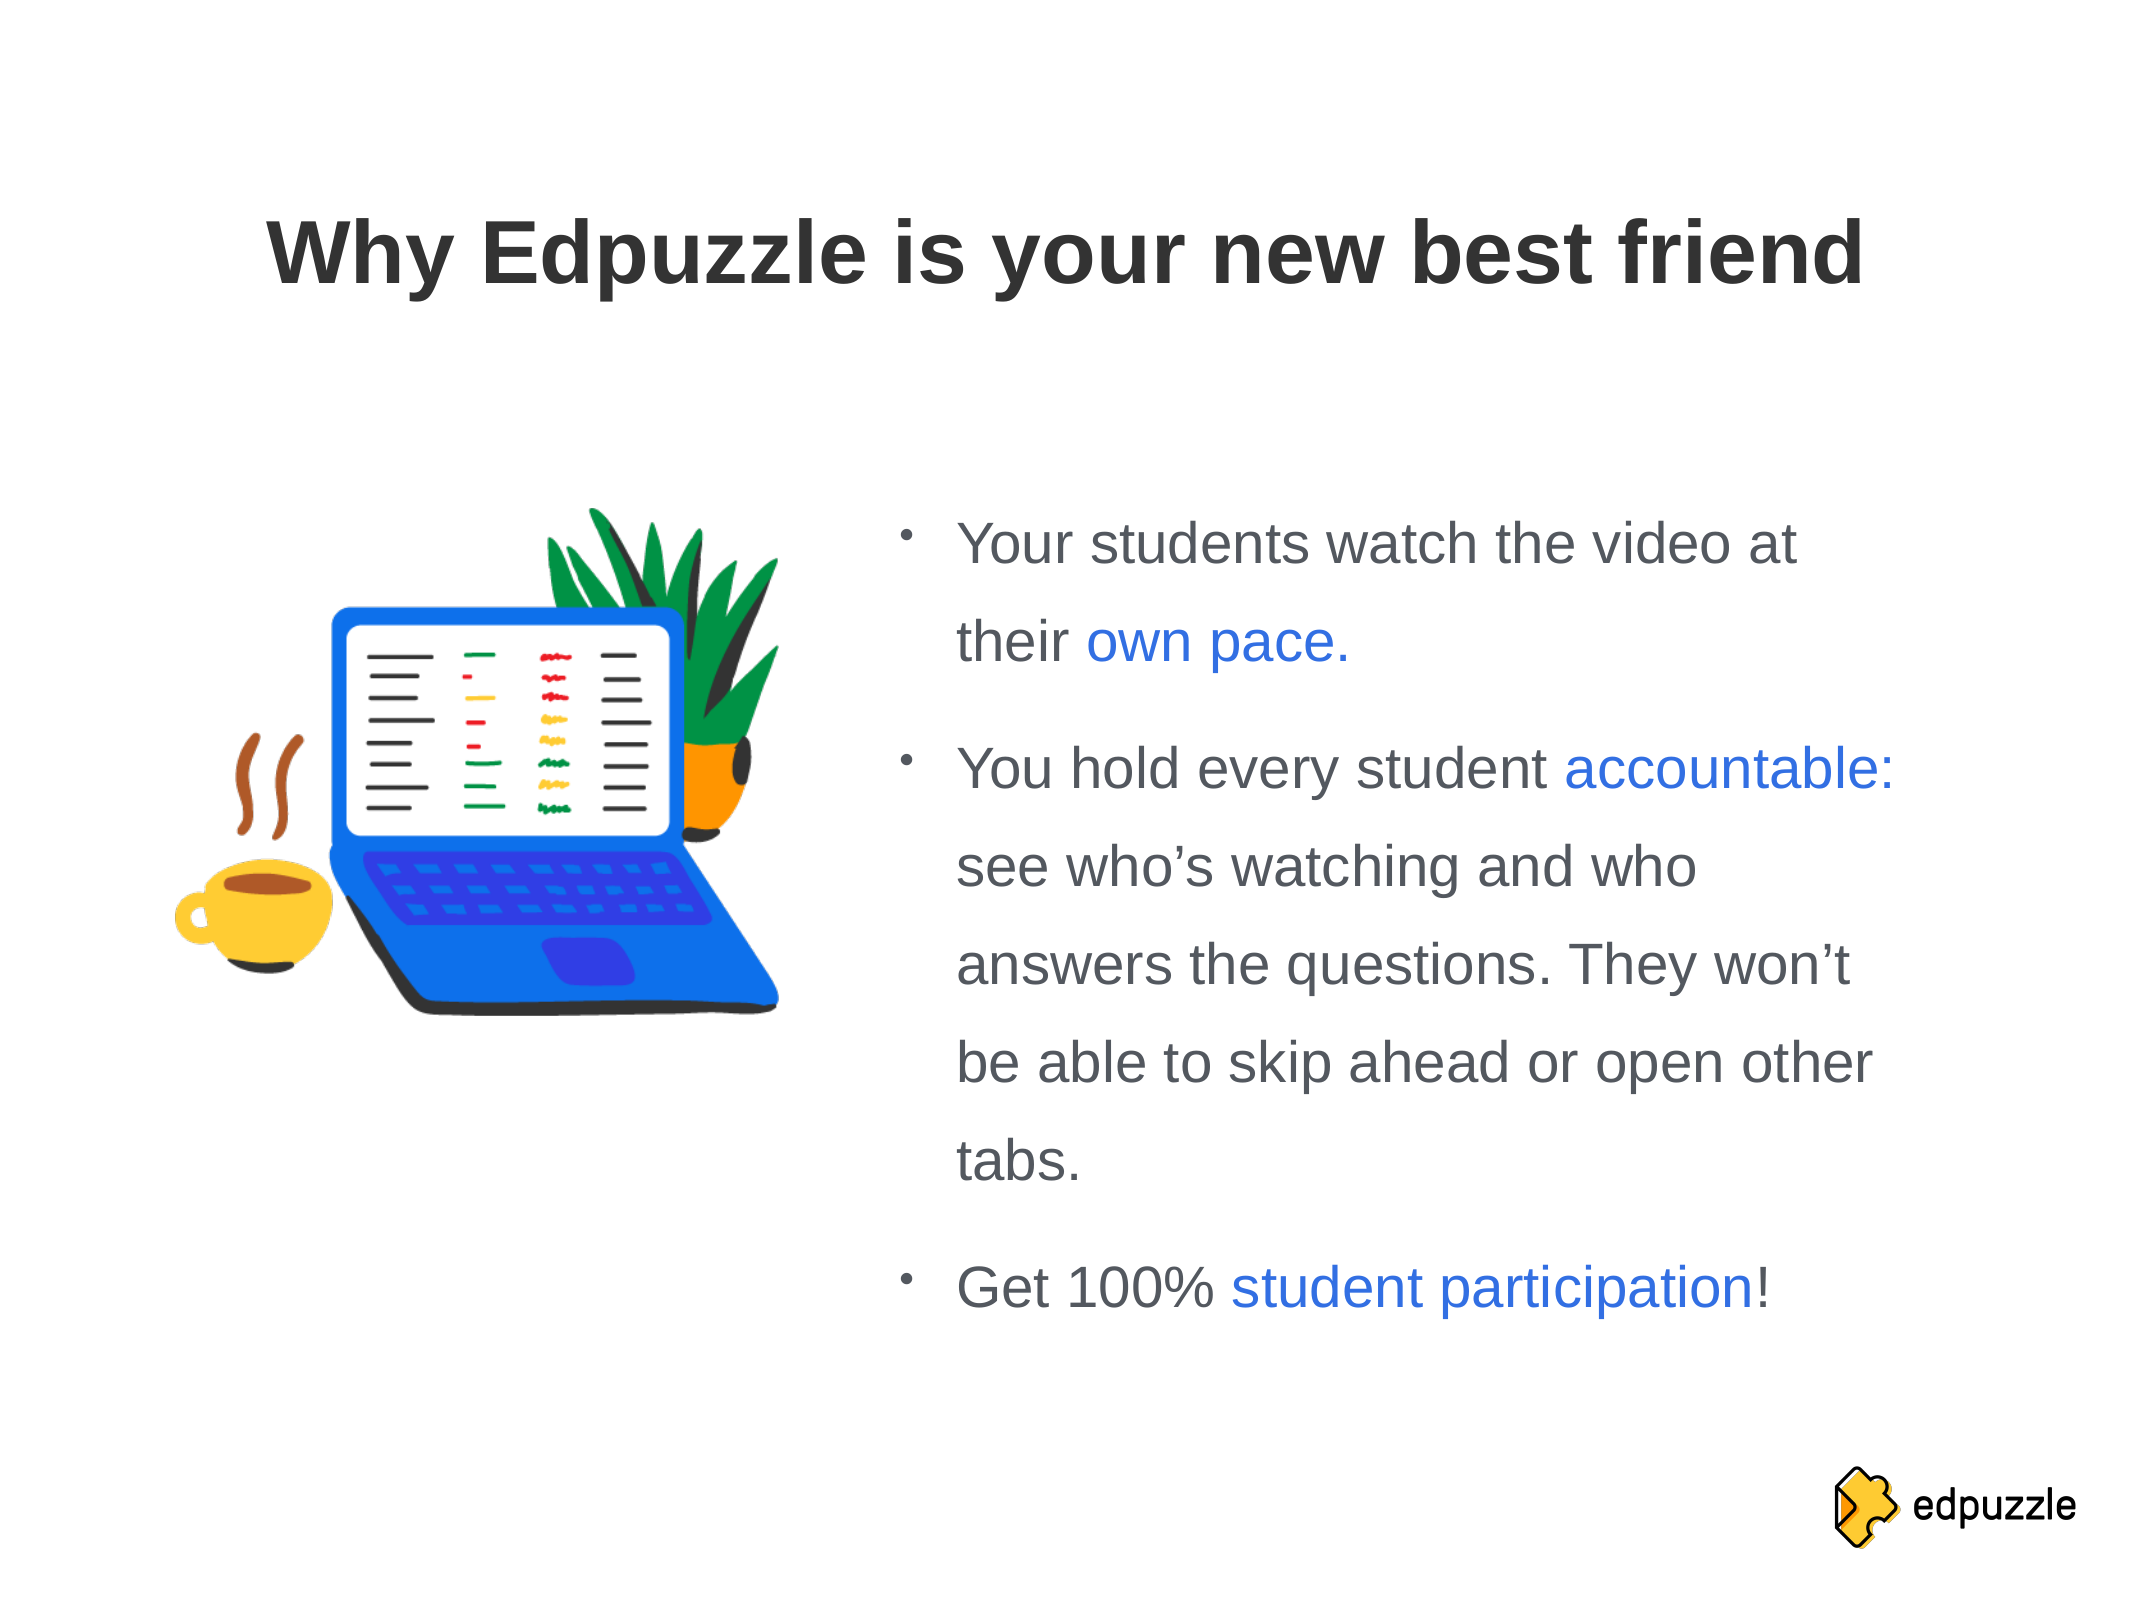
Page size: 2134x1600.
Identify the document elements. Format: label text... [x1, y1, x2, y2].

picture [119, 461, 848, 1062]
text_box Why Edpuzzle is your new best friend [257, 185, 1876, 310]
text_box Your students watch the video at their own pace. You hold every student accountable: see who’s watching and who answers the questions. They won’t be able to skip ahead or open other tabs. Get 100% student participation! [891, 468, 1936, 1328]
picture [1790, 1432, 2121, 1581]
